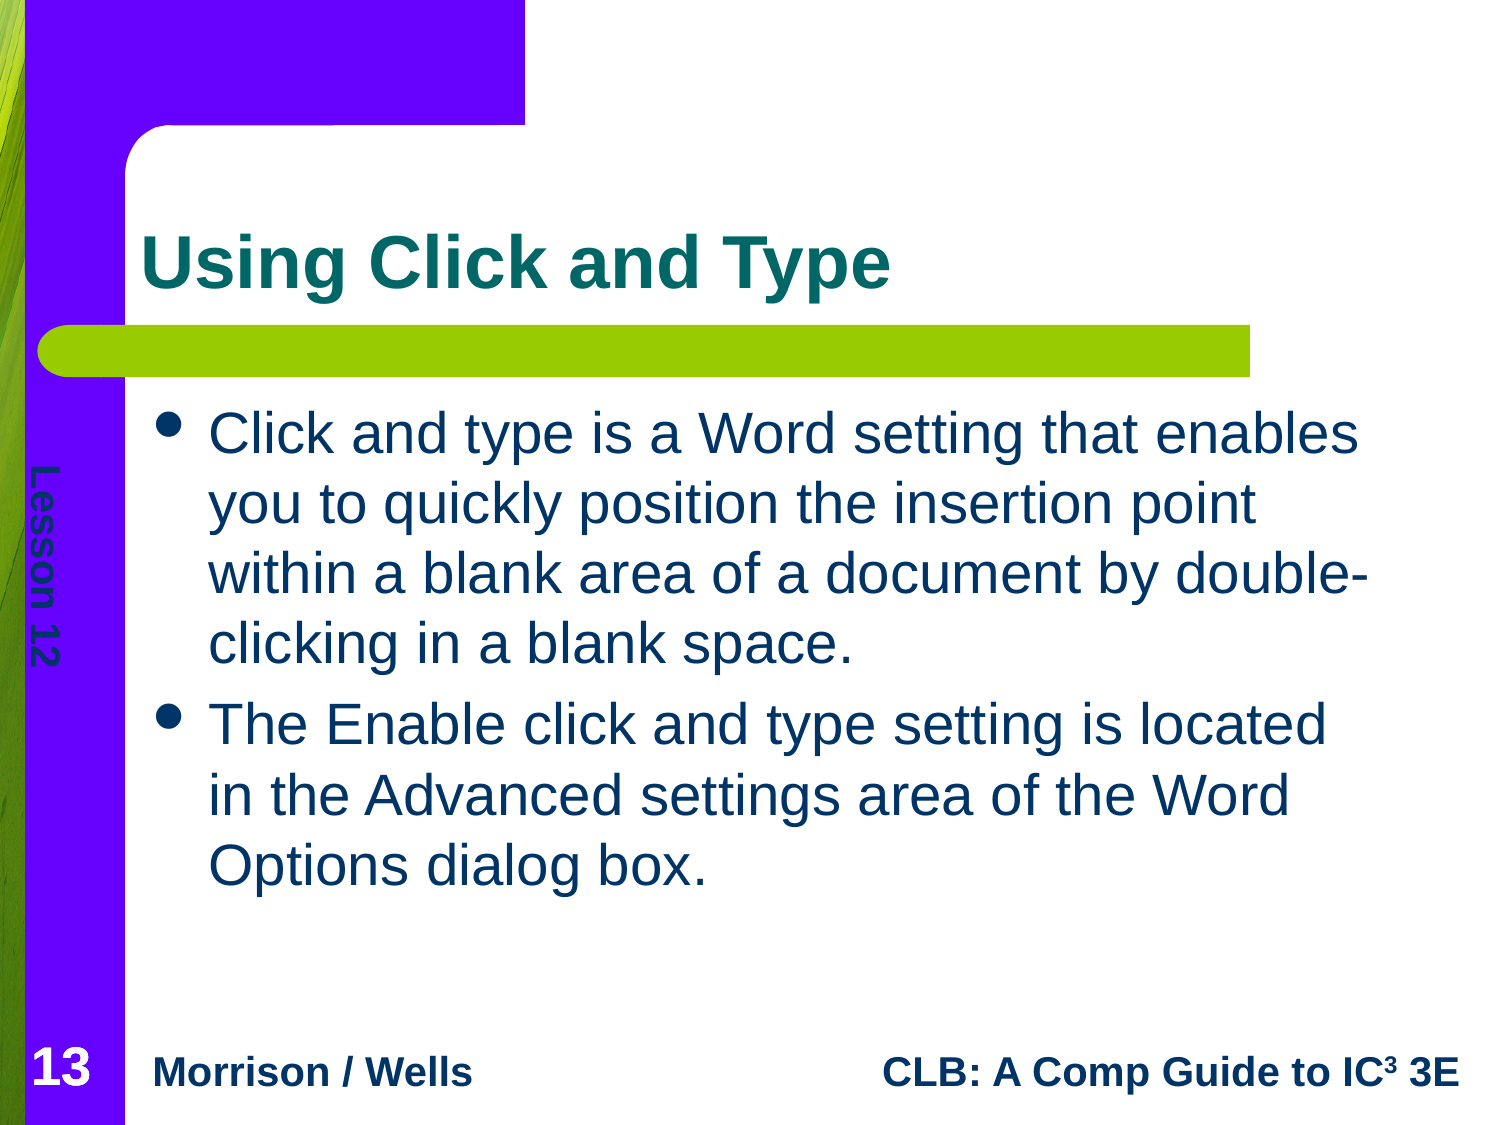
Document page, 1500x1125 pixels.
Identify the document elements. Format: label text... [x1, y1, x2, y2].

text_box 13 [13, 1023, 111, 1105]
title Using Click and Type [124, 124, 1426, 313]
list Click and type is a Word setting that enables you to quickly position the insertion point within a blank area of a document by double-clicking in a blank space. The Enable click and type setting is located in the Advanced settings area of the Word Options dialog box. [137, 387, 1400, 1026]
picture [0, 0, 25, 1125]
